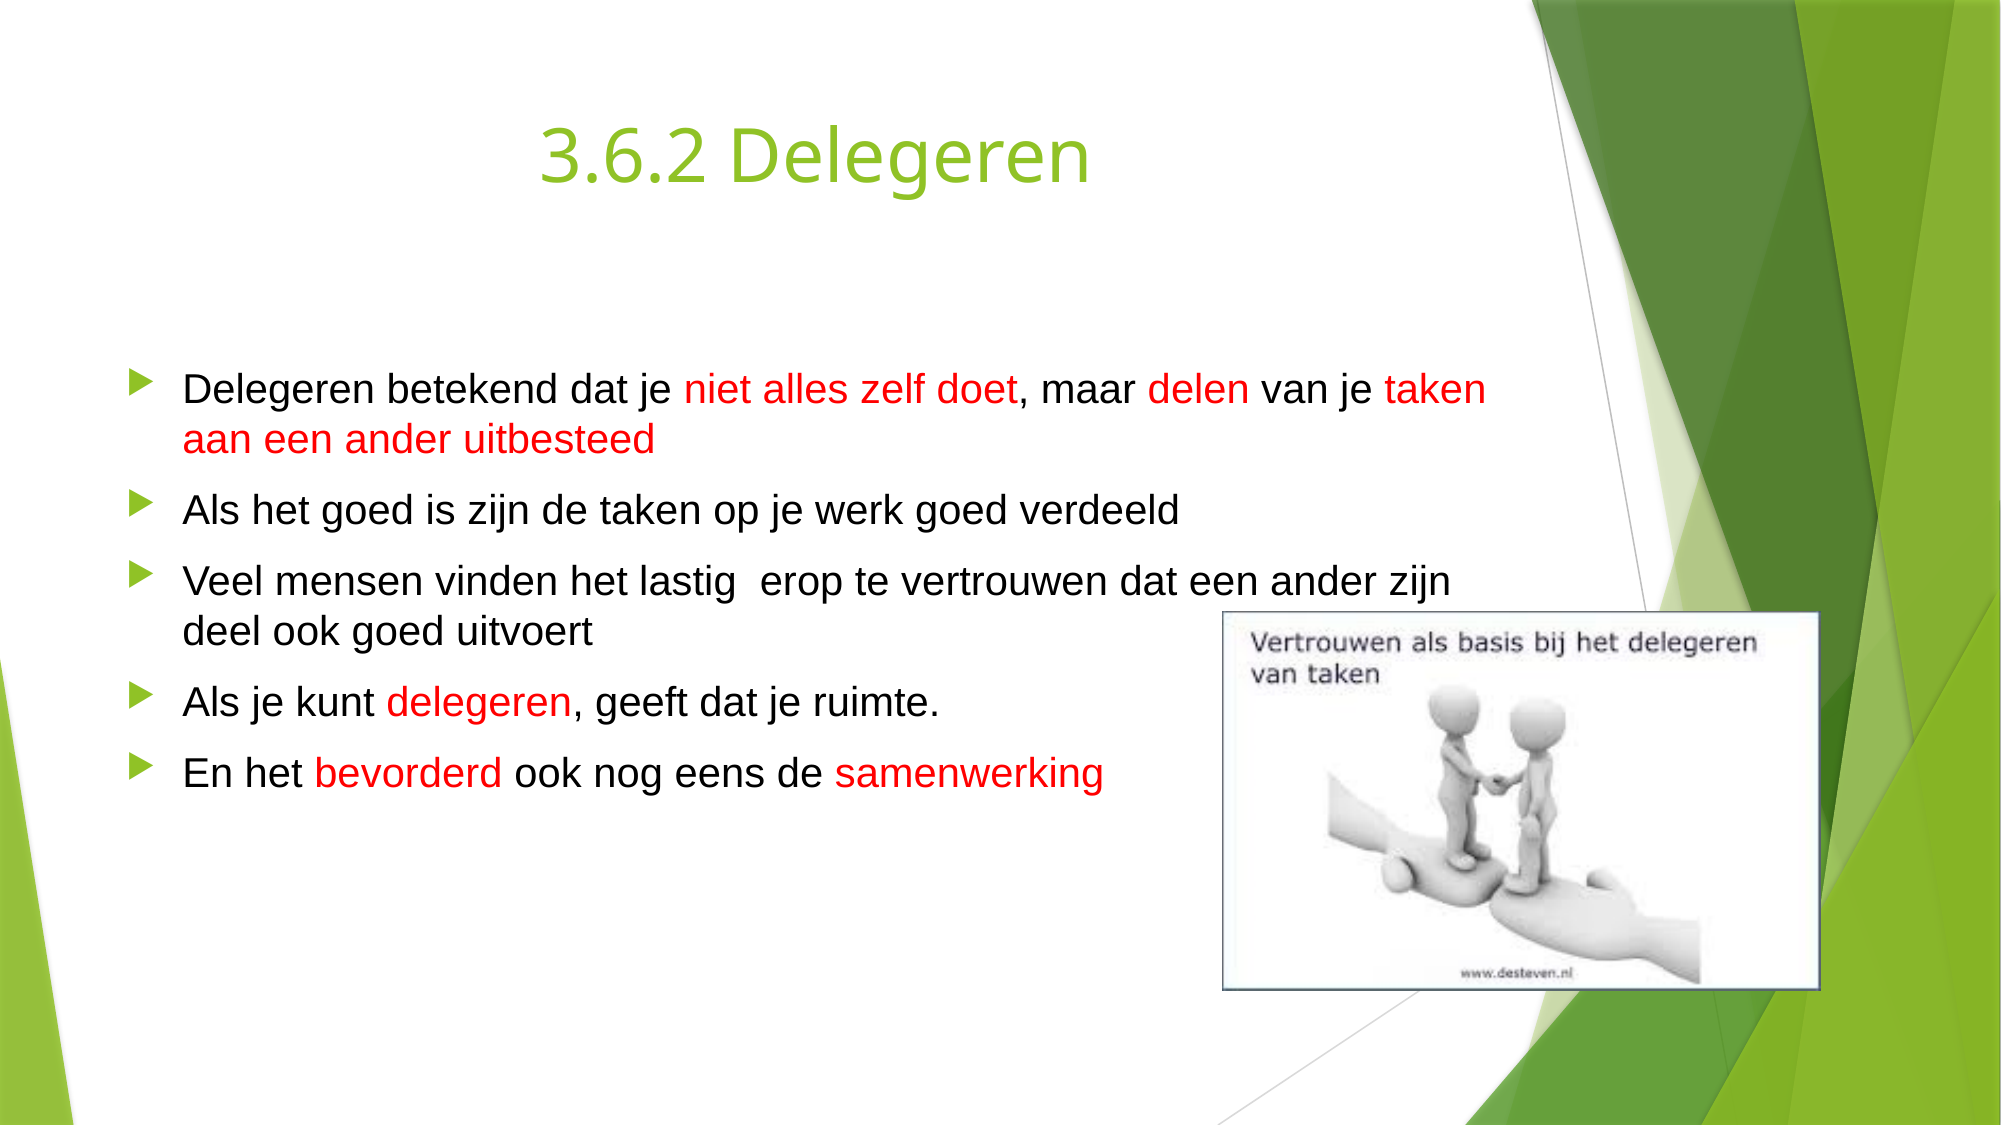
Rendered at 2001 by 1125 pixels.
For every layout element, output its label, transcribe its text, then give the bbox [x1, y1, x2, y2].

picture [1221, 611, 1821, 992]
list Delegeren betekend dat je niet alles zelf doet, maar delen van je taken aan een ander uitbesteed Als het goed is zijn de taken op je werk goed verdeeld Veel mensen vinden het lastig erop te vertrouwen dat een ander zijn deel ook goed uitvoert Als je kunt delegeren, geeft dat je ruimte. En het bevorderd ook nog eens de samenwerking [111, 354, 1522, 992]
title 3.6.2 Delegeren [111, 99, 1522, 317]
